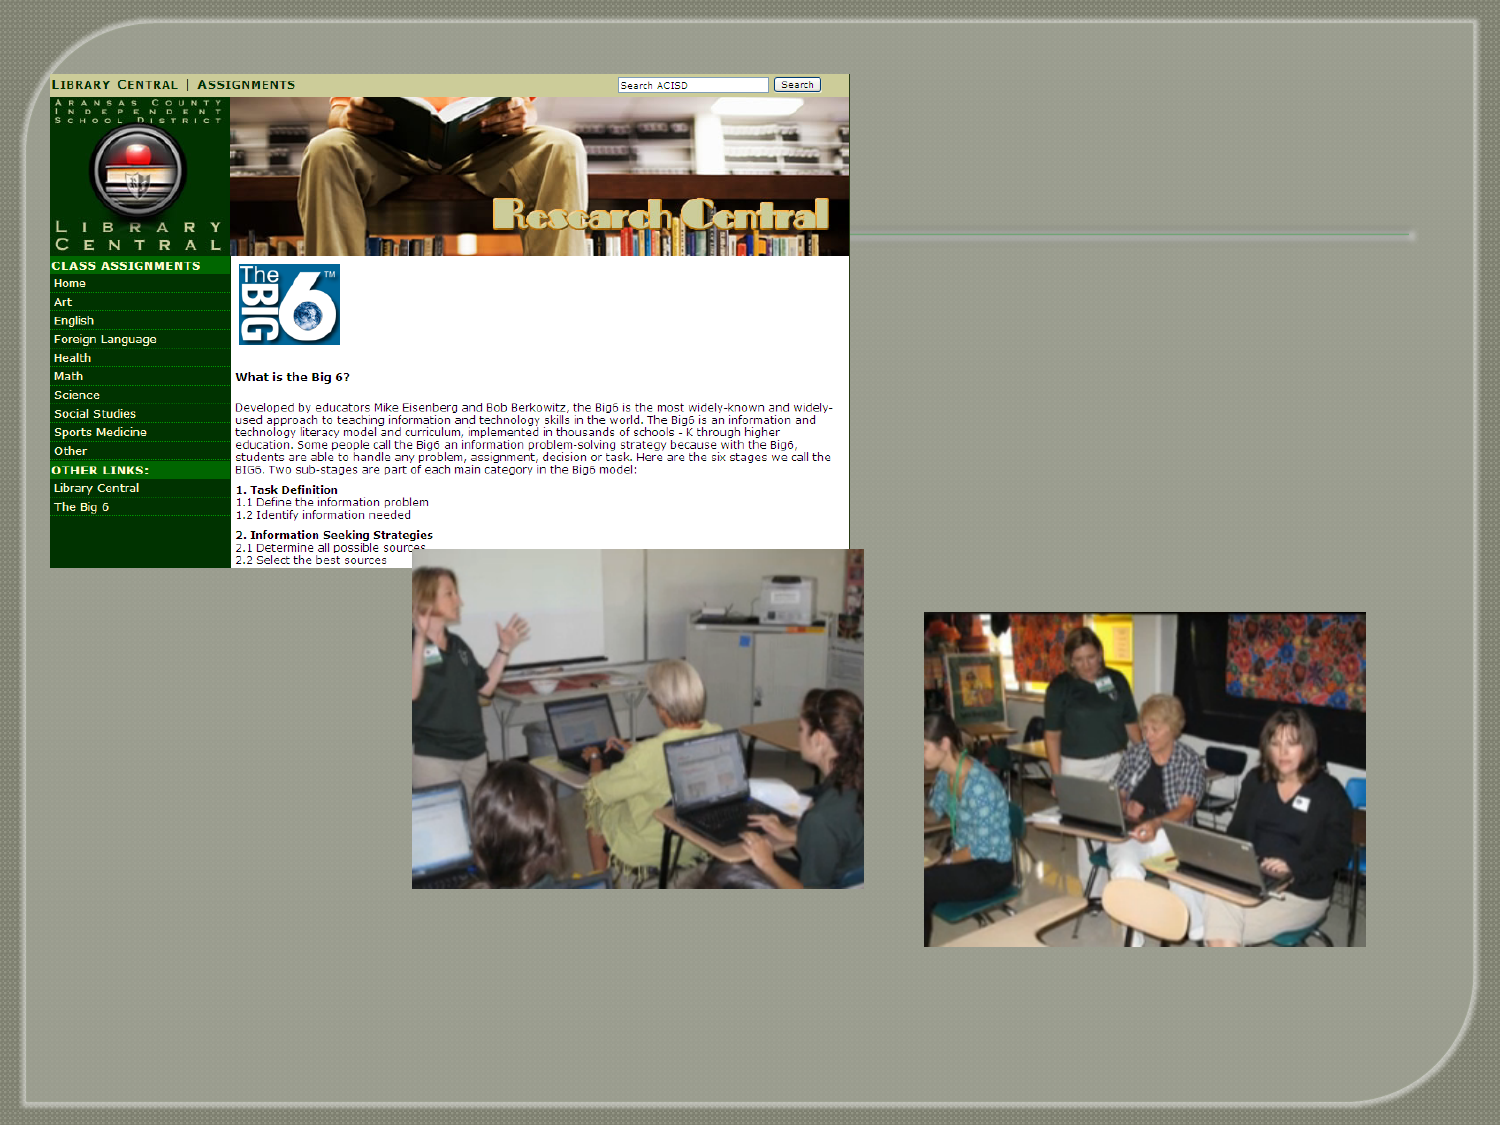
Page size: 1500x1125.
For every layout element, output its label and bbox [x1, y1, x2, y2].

picture [924, 612, 1366, 948]
picture [49, 74, 851, 568]
picture [412, 549, 865, 890]
